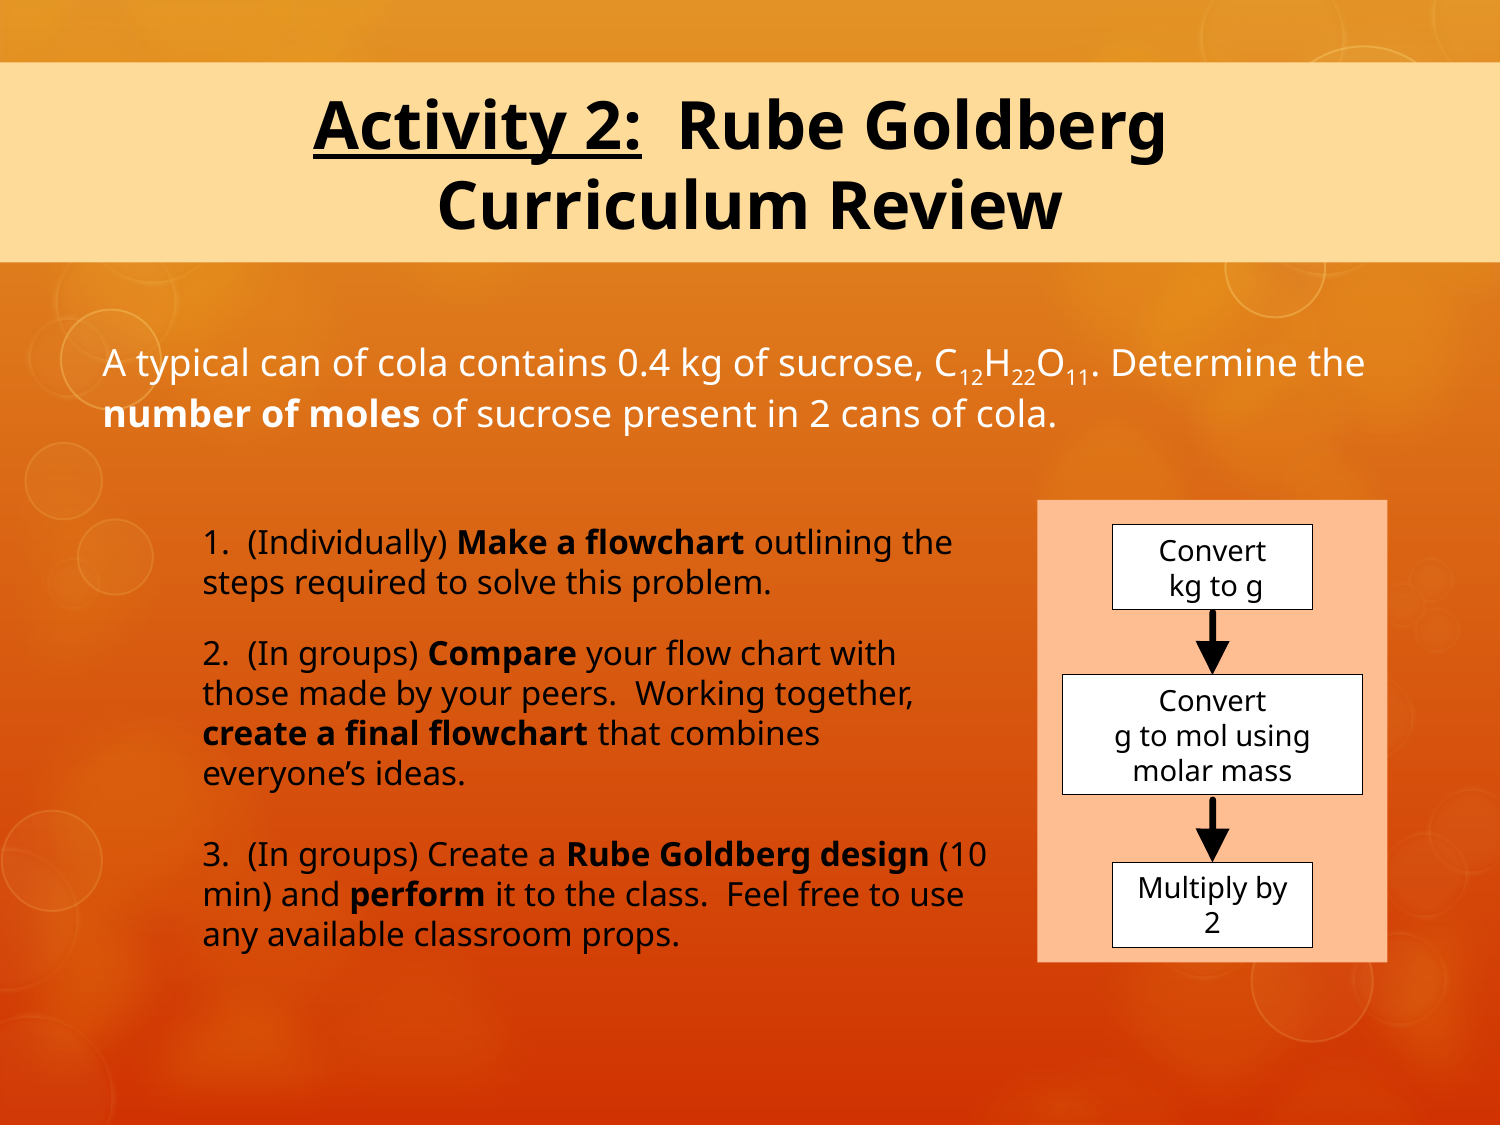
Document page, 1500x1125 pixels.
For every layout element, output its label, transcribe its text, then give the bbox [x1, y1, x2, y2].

text_box 1. (Individually) Make a flowchart outlining the steps required to solve this problem. [187, 513, 988, 609]
text_box 3. (In groups) Create a Rube Goldberg design (10 min) and perform it to the class. Feel free to use any available classroom props. [187, 826, 1013, 961]
text_box Activity 2: Rube Goldberg Curriculum Review [0, 62, 1500, 263]
text_box Multiply by 2 [1112, 862, 1313, 948]
text_box Convert kg to g [1112, 524, 1313, 610]
text_box A typical can of cola contains 0.4 kg of sucrose, C12H22O11. Determine the number of moles of sucrose present in 2 cans of cola. [87, 331, 1438, 443]
text_box 2. (In groups) Compare your flow chart with those made by your peers. Working together, create a final flowchart that combines everyone’s ideas. [187, 624, 963, 800]
text_box [1037, 499, 1388, 963]
text_box Convert g to mol using molar mass [1062, 674, 1363, 795]
